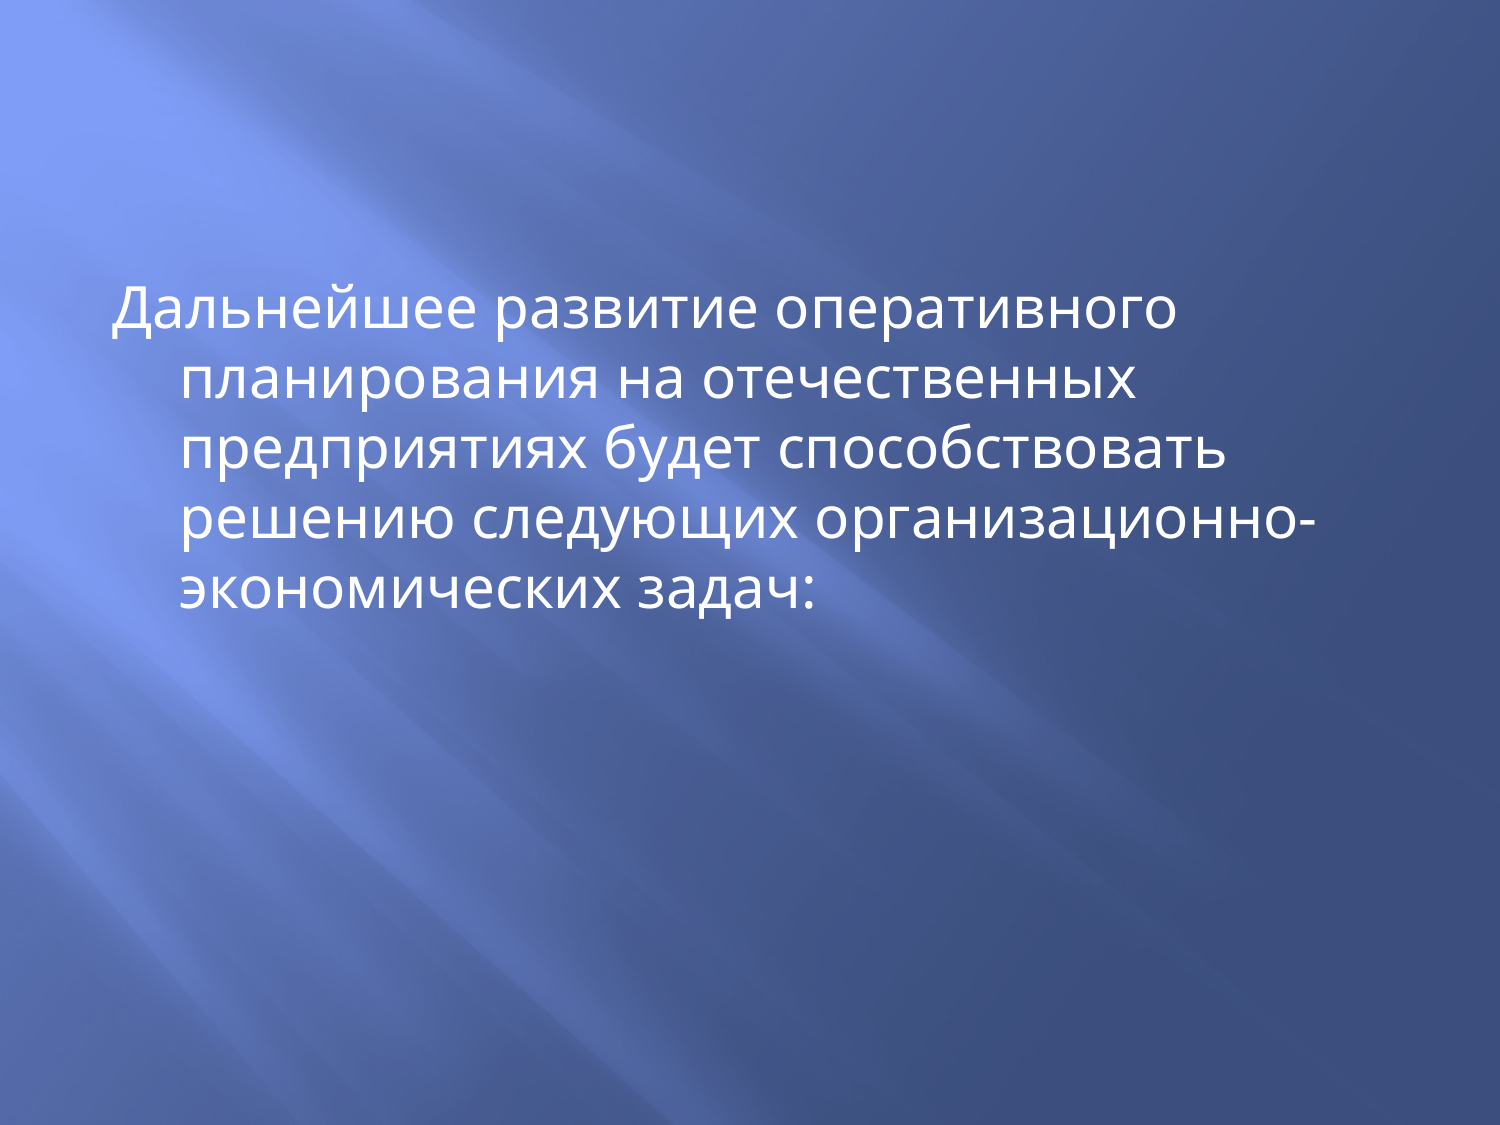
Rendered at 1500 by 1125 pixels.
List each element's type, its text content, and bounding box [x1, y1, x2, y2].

list Дальнейшее развитие оперативного планирования на отечественных предприятиях будет способствовать решению следующих организационно-экономических задач: [74, 262, 1426, 1036]
